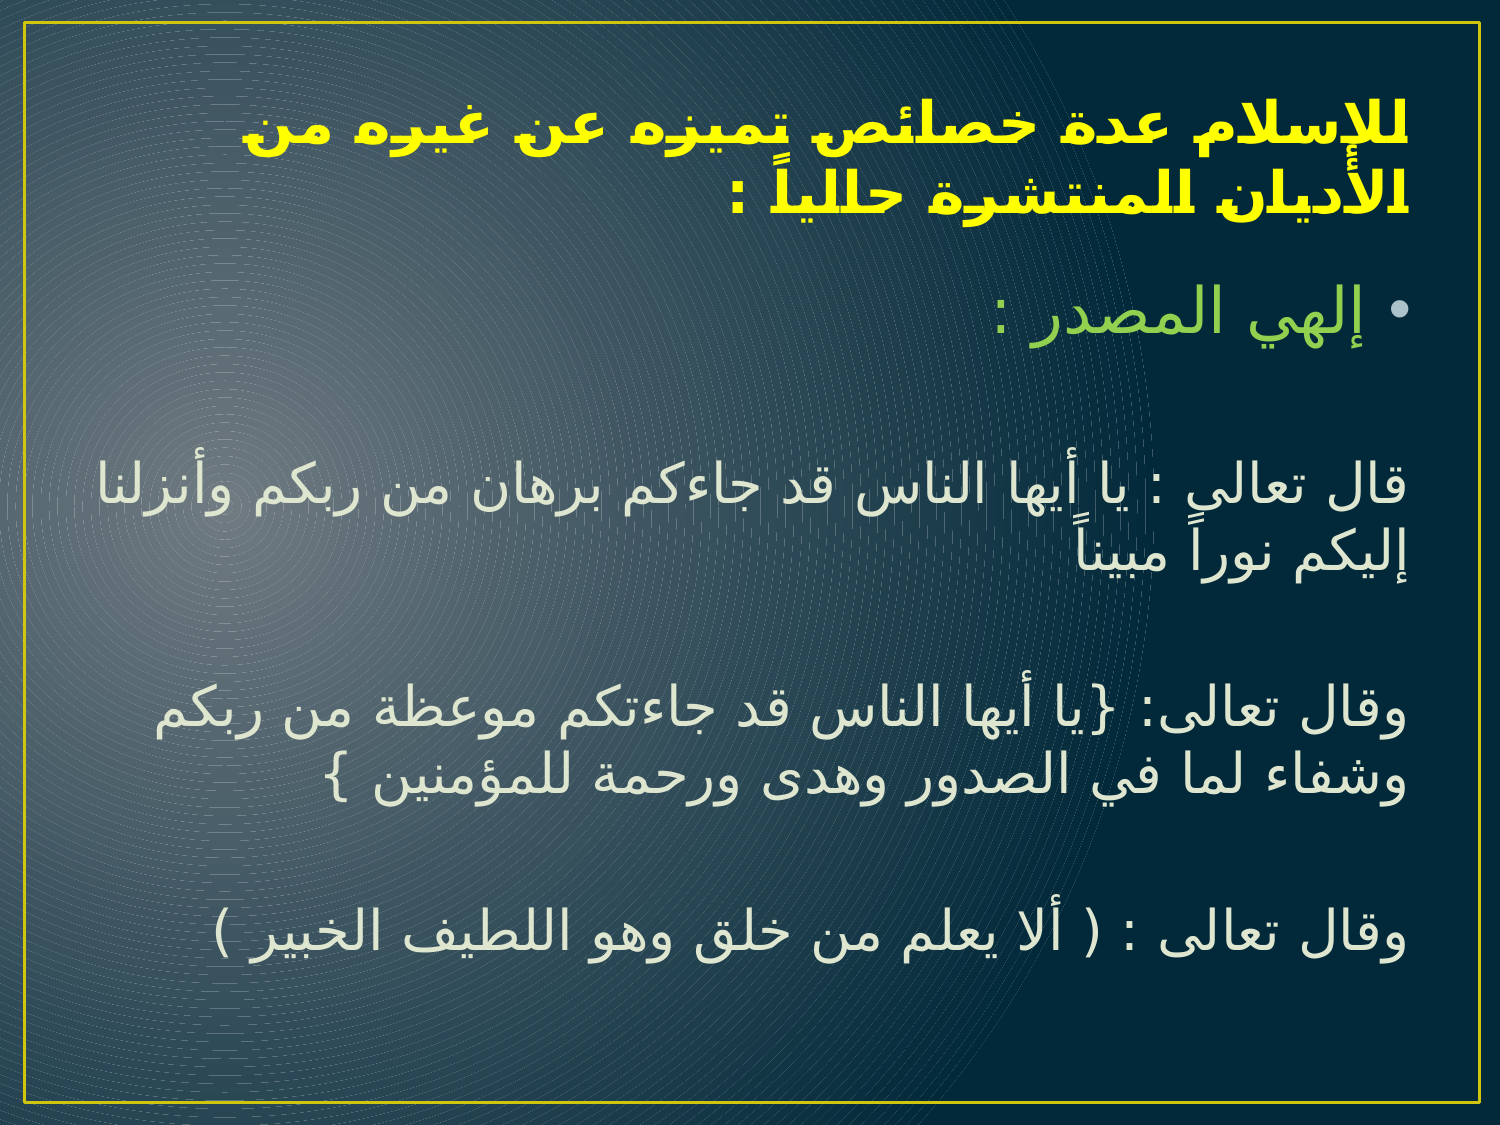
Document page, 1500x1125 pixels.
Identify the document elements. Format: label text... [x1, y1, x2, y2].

list إلهي المصدر : قال تعالى : يا أيها الناس قد جاءكم برهان من ربكم وأنزلنا إليكم نوراً مبيناً وقال تعالى: {يا أيها الناس قد جاءتكم موعظة من ربكم وشفاء لما في الصدور وهدى ورحمة للمؤمنين } وقال تعالى : ( ألا يعلم من خلق وهو اللطيف الخبير ) [75, 262, 1425, 976]
title للإسلام عدة خصائص تميزه عن غيره من الأديان المنتشرة حالياً : [75, 45, 1425, 233]
